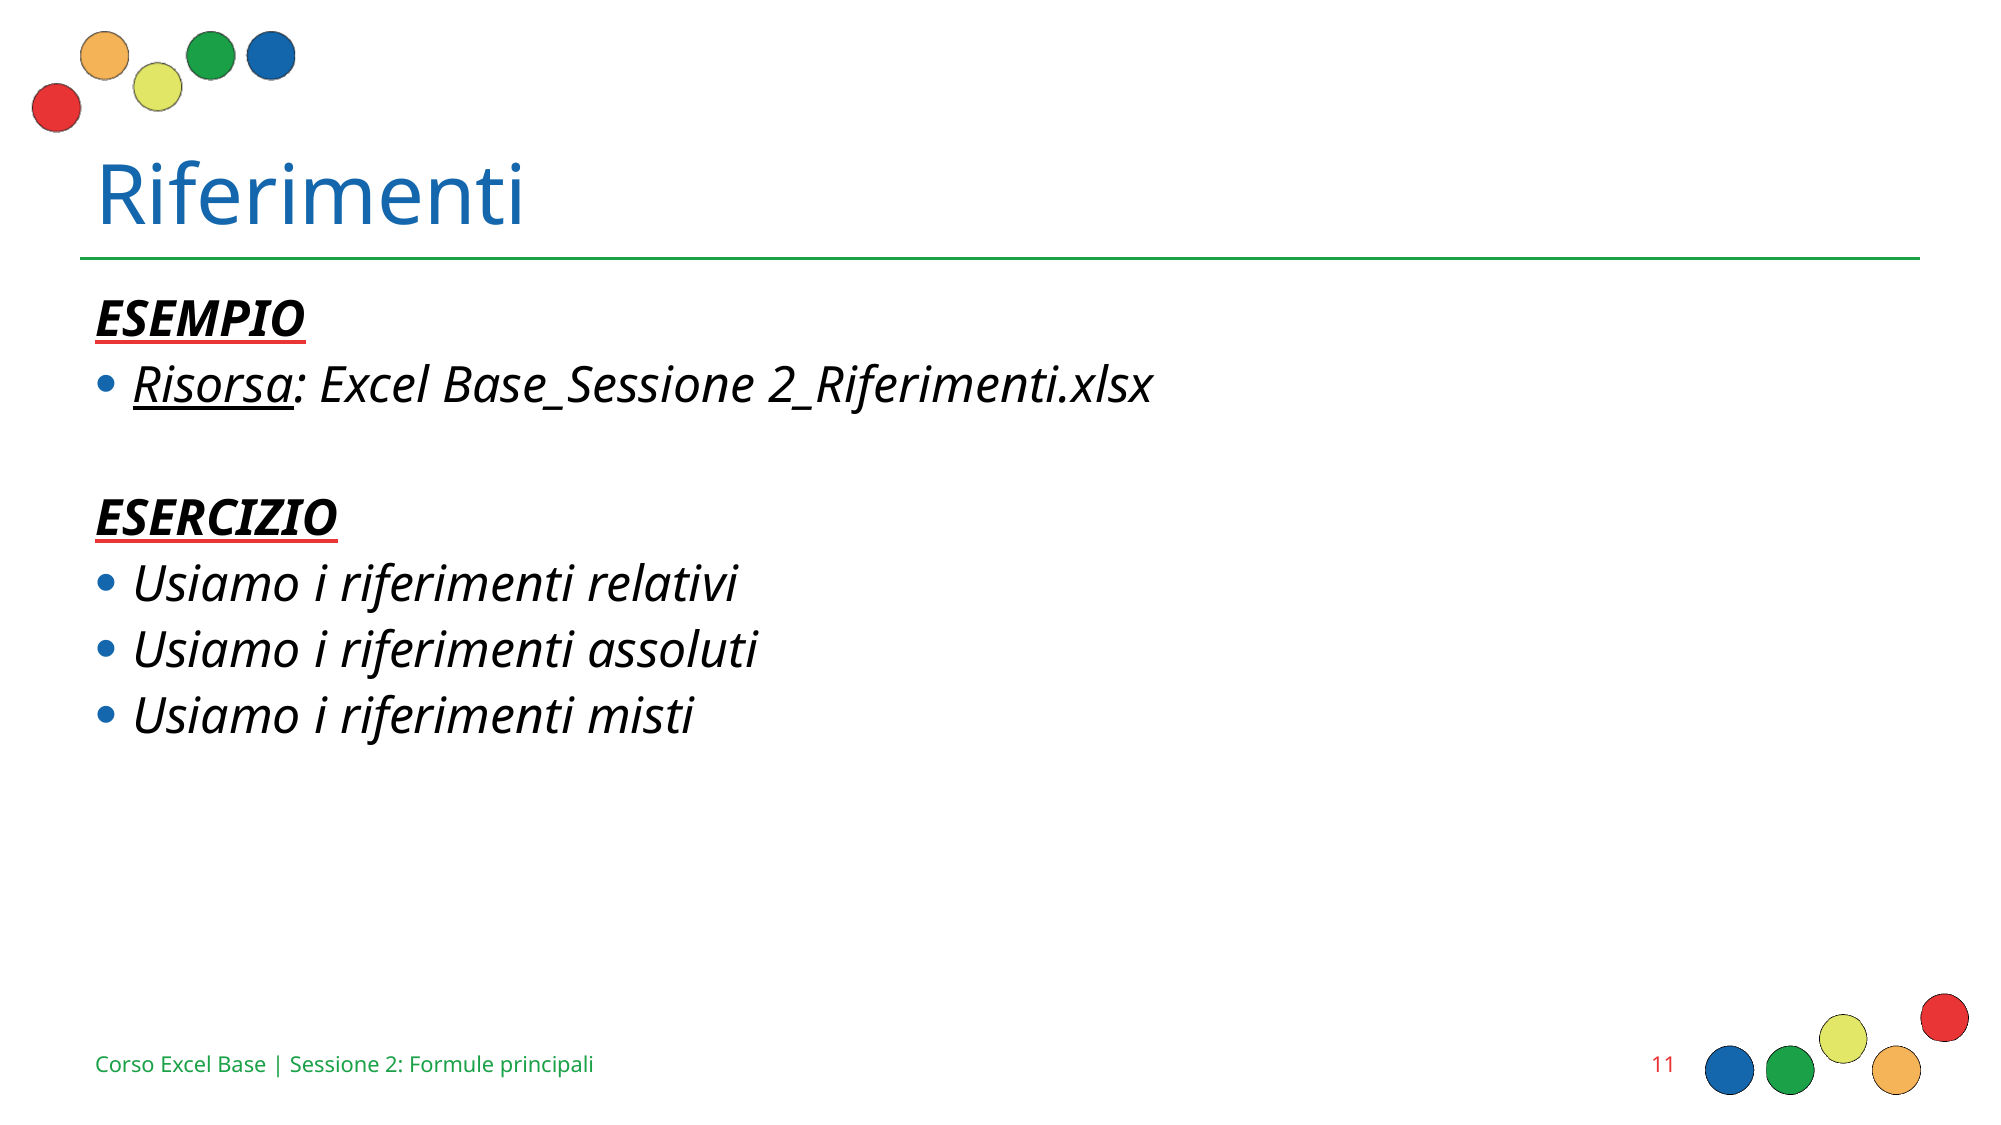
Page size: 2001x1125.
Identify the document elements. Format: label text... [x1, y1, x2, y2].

list ESEMPIO Risorsa: Excel Base_Sessione 2_Riferimenti.xlsx ESERCIZIO Usiamo i riferimenti relativi Usiamo i riferimenti assoluti Usiamo i riferimenti misti [80, 278, 1920, 1011]
title Riferimenti [80, 123, 1920, 259]
footer Corso Excel Base | Sessione 2: Formule principali [80, 1035, 1571, 1096]
slide_number 11 [1583, 1035, 1692, 1096]
picture [1704, 990, 1971, 1096]
picture [29, 30, 295, 135]
